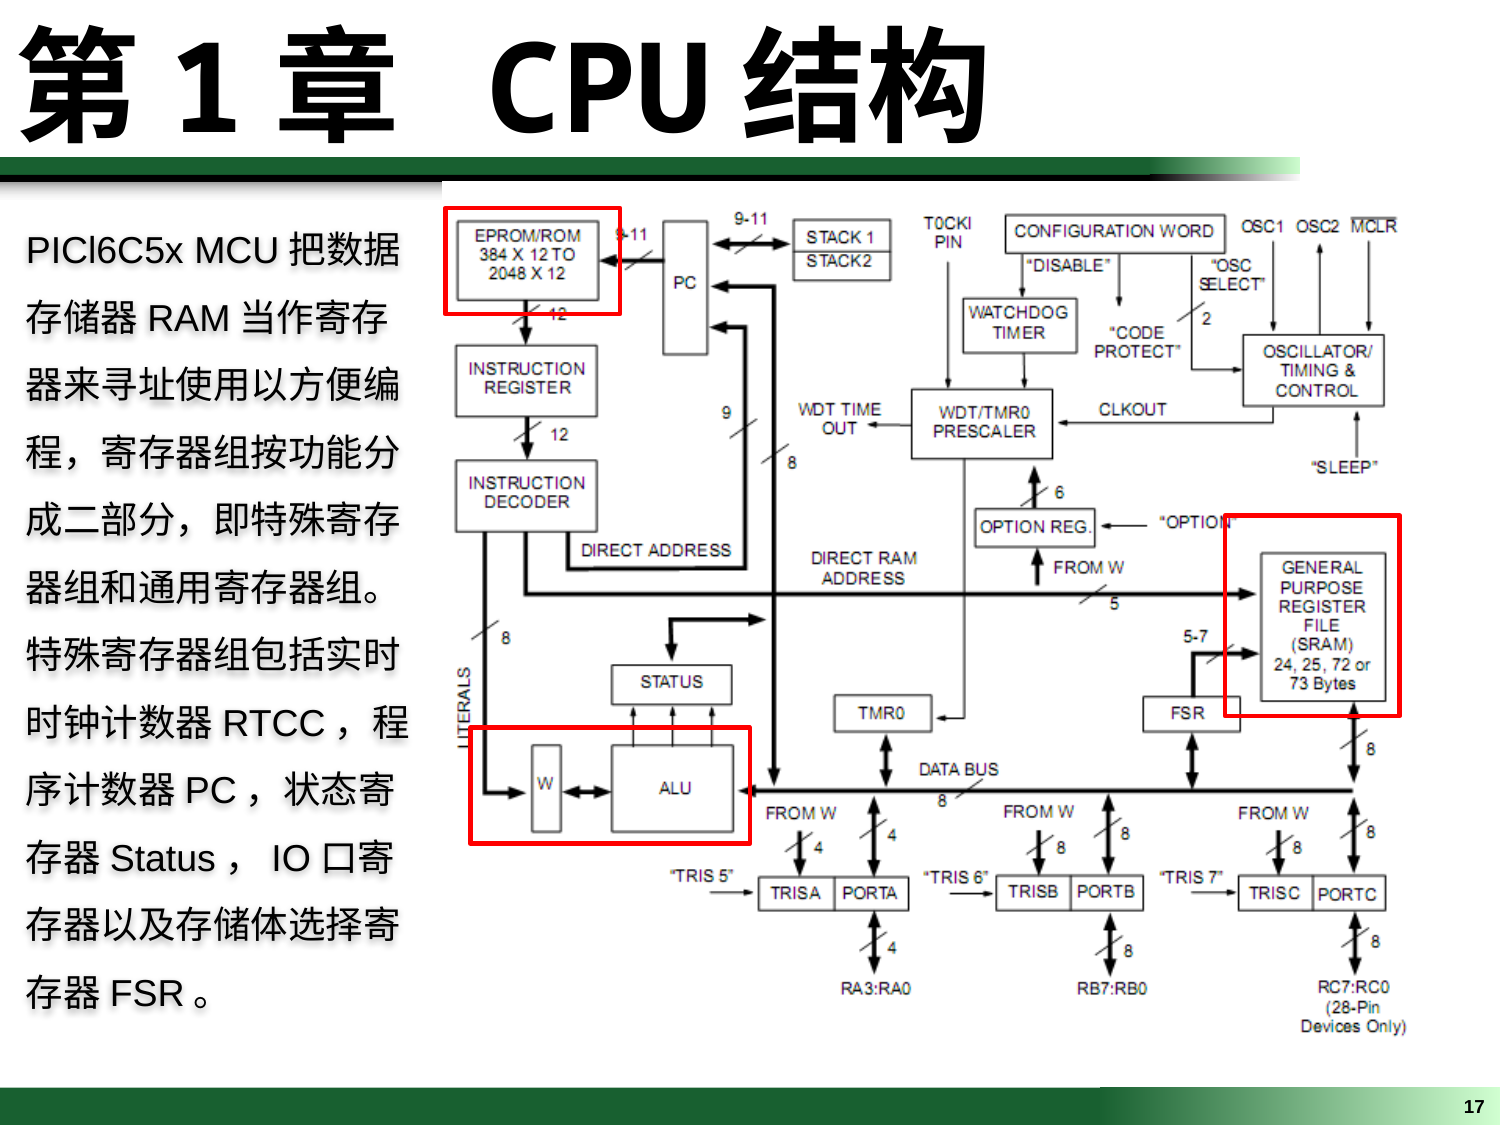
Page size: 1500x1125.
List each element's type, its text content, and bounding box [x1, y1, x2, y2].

text_box PICl6C5x MCU把数据存储器RAM当作寄存器来寻址使用以方便编程，寄存器组按功能分成二部分，即特殊寄存器组和通用寄存器组。 特殊寄存器组包括实时时钟计数器RTCC，程序计数器PC，状态寄存器Status，IO口寄存器以及存储体选择寄存器FSR。 [10, 196, 425, 1021]
picture [0, 174, 1418, 1059]
text_box 第1章 CPU结构 [0, 0, 1260, 167]
slide_number 17 [1437, 1087, 1500, 1125]
